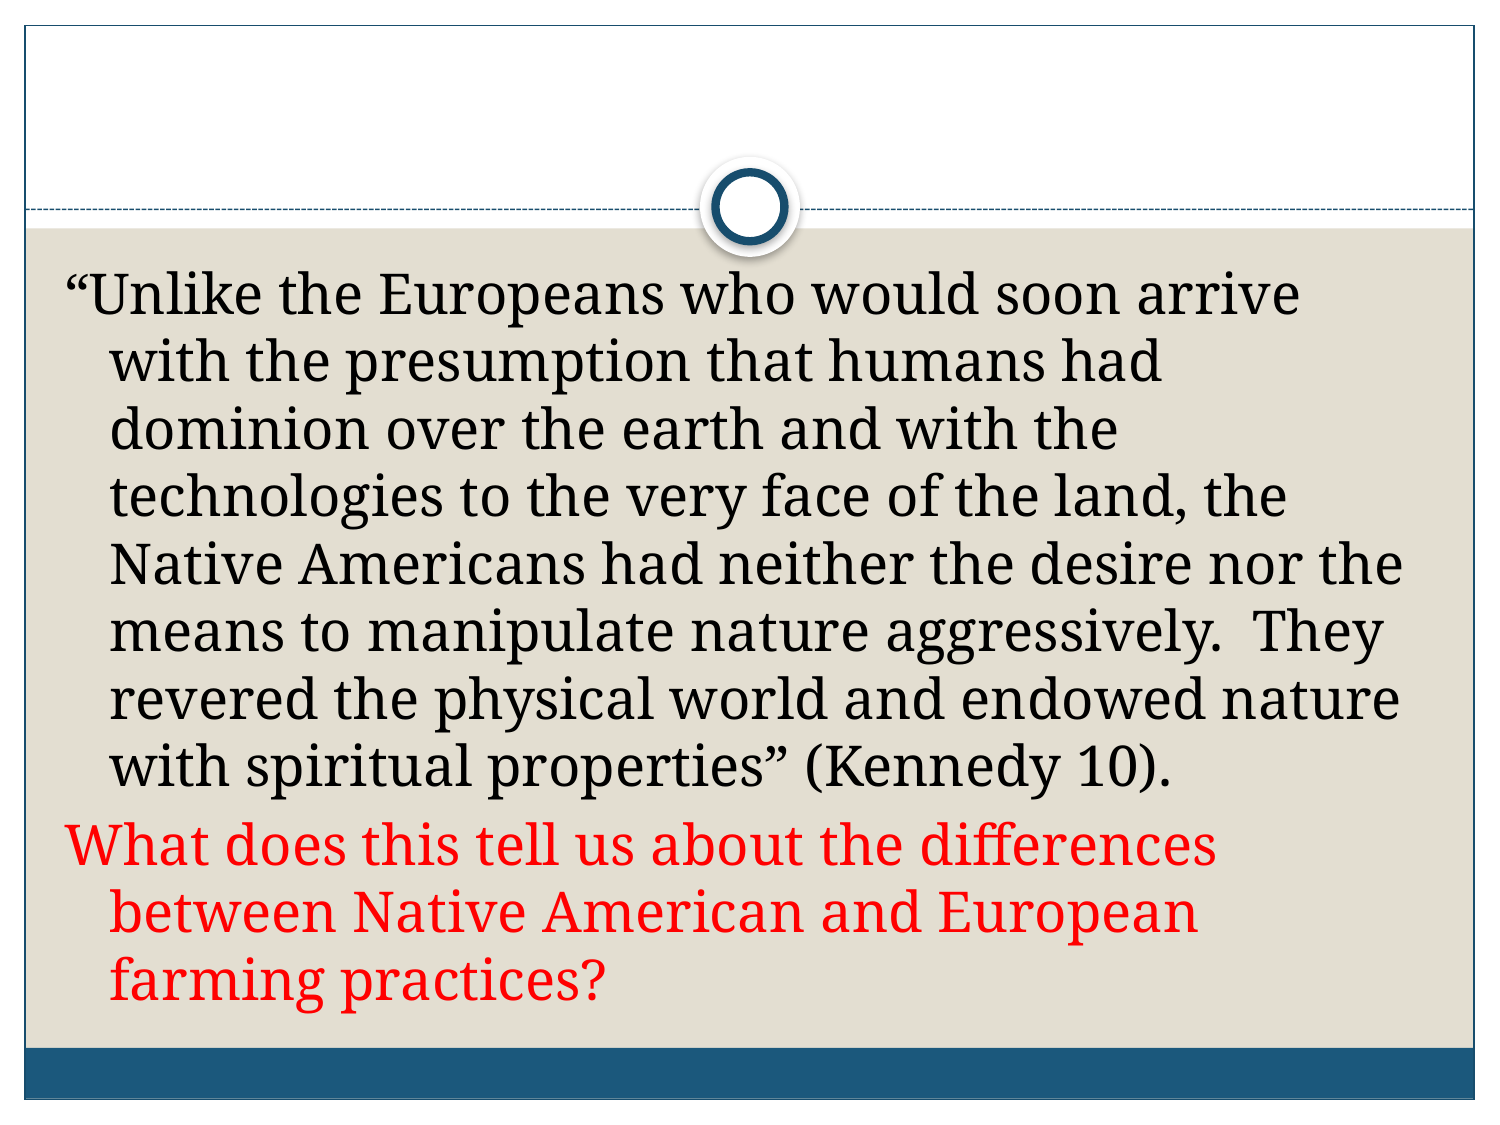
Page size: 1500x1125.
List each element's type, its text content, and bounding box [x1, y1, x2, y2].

list “Unlike the Europeans who would soon arrive with the presumption that humans had dominion over the earth and with the technologies to the very face of the land, the Native Americans had neither the desire nor the means to manipulate nature aggressively. They revered the physical world and endowed nature with spiritual properties” (Kennedy 10). What does this tell us about the differences between Native American and European farming practices? [49, 250, 1445, 1001]
